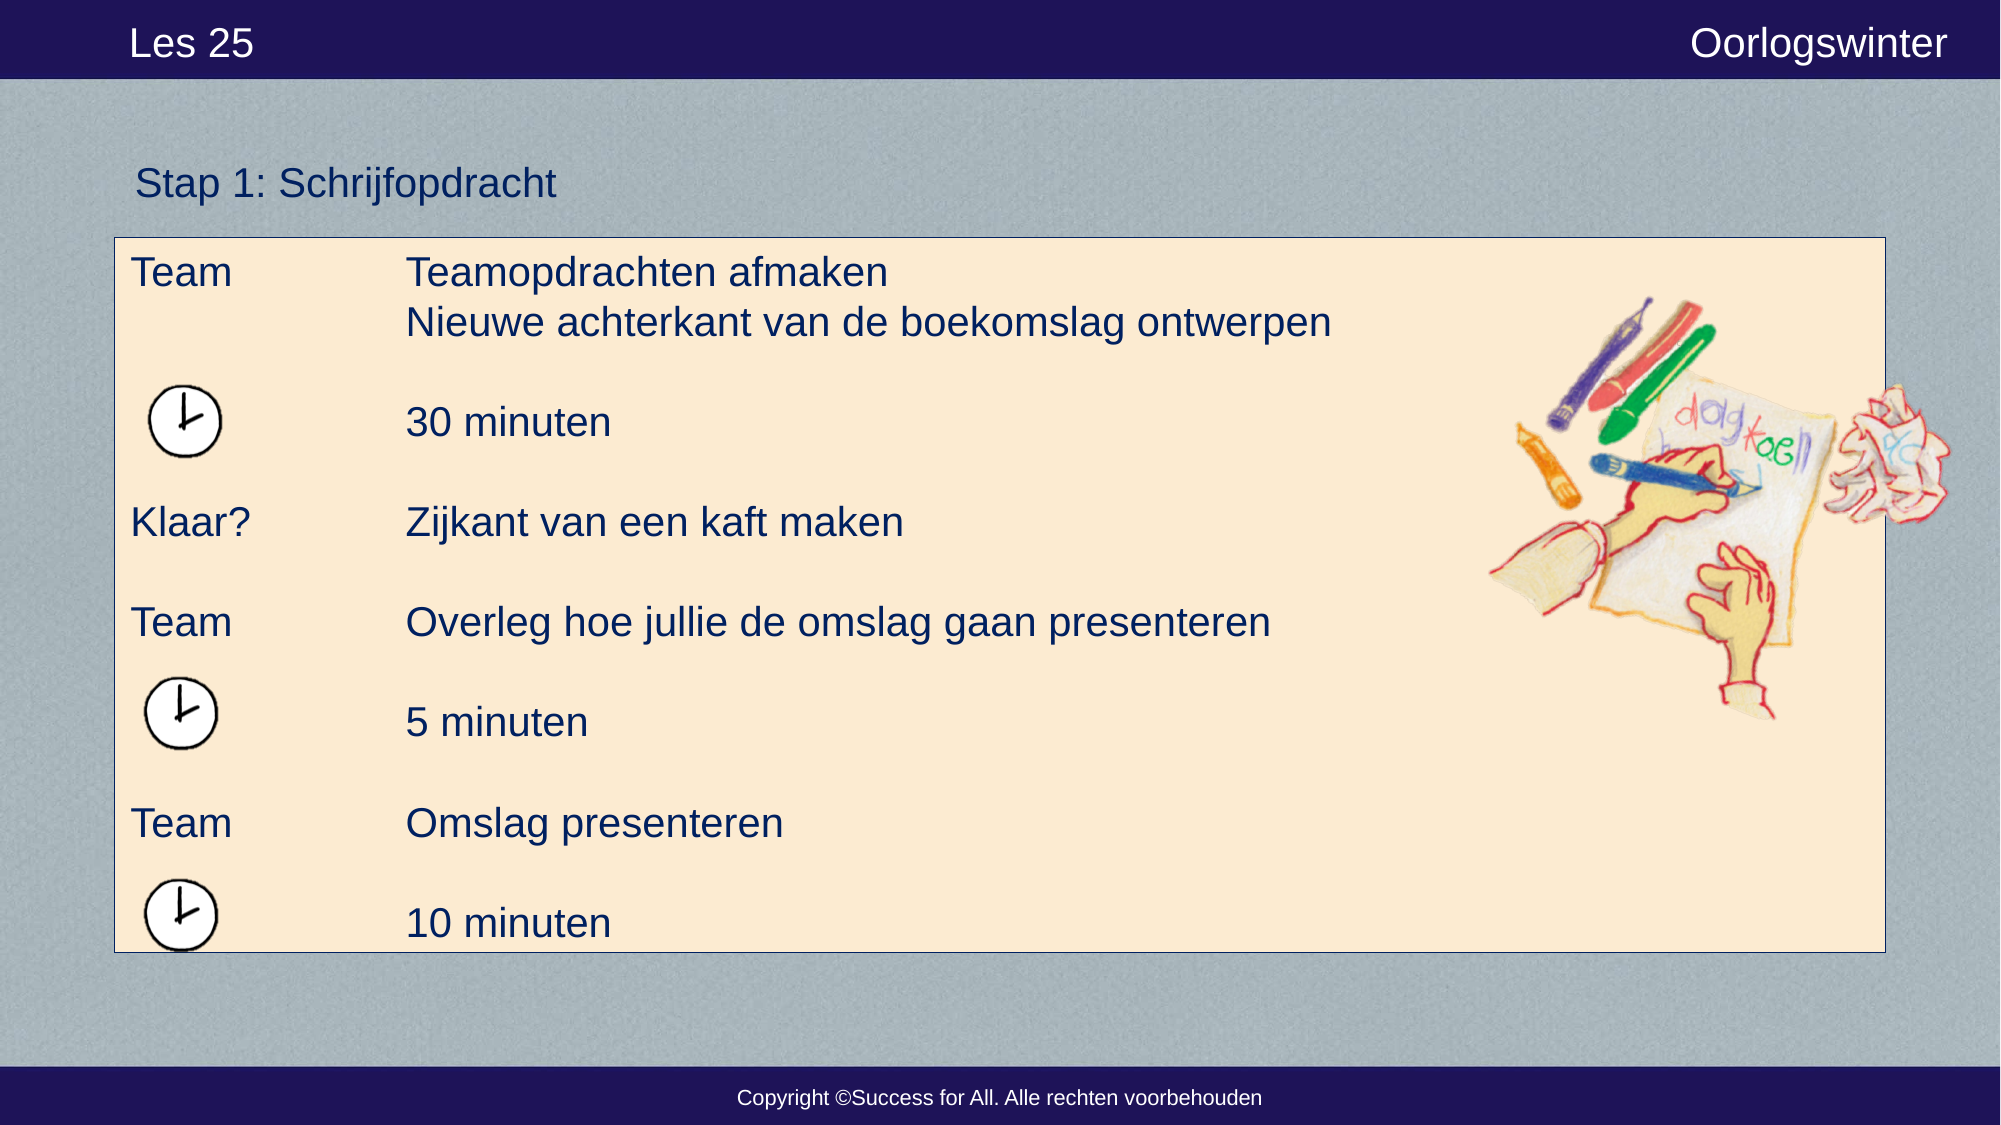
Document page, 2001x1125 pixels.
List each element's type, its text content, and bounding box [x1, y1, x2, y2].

picture [0, 0, 2001, 1125]
text_box Team Teamopdrachten afmaken Nieuwe achterkant van de boekomslag ontwerpen 30 minuten Klaar? Zijkant van een kaft maken Team Overleg hoe jullie de omslag gaan presenteren 5 minuten Team Omslag presenteren 10 minuten [114, 237, 1886, 953]
text_box Oorlogswinter [786, 8, 1963, 73]
text_box Stap 1: Schrijfopdracht [120, 148, 913, 214]
text_box Les 25 [114, 8, 354, 73]
text_box Copyright ©Success for All. Alle rechten voorbehouden [0, 1076, 2000, 1125]
